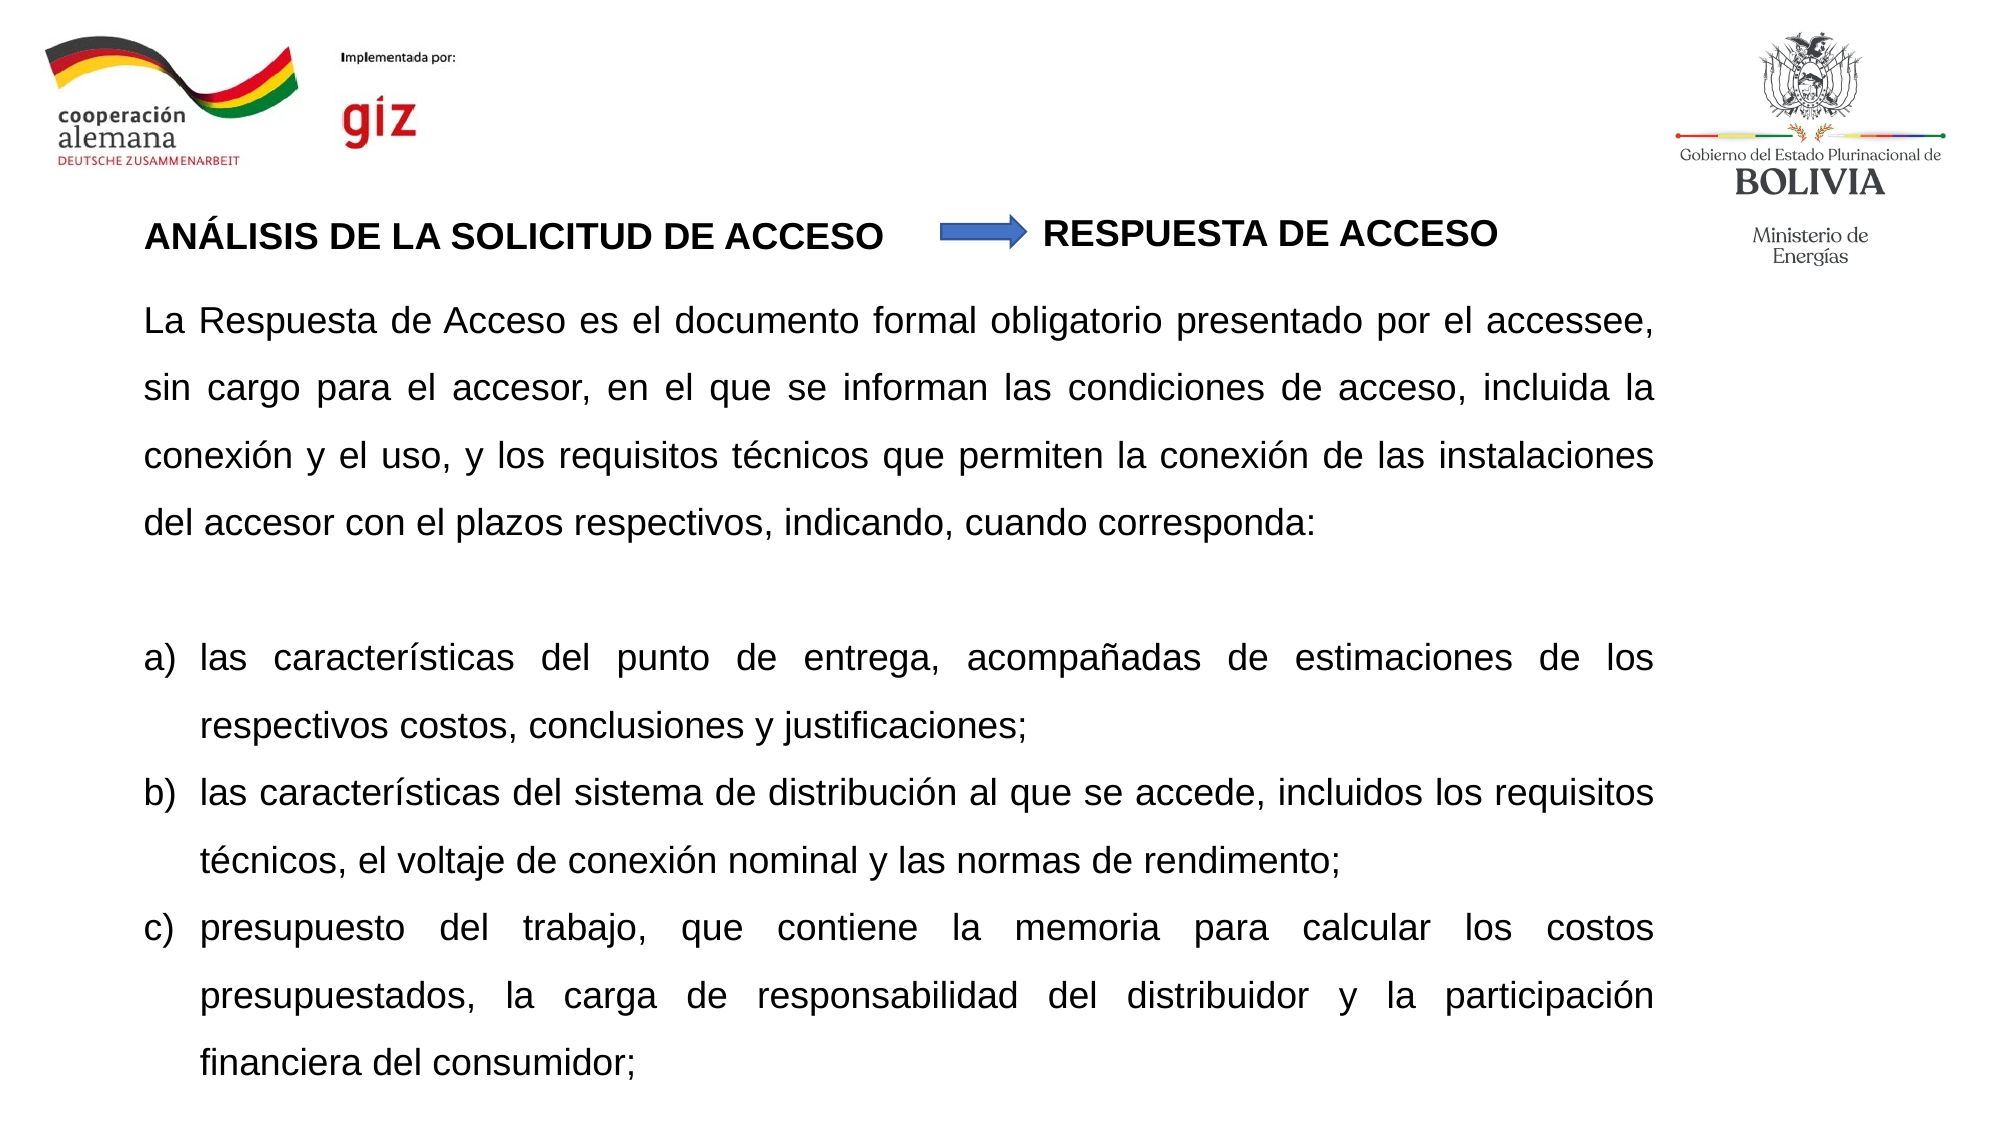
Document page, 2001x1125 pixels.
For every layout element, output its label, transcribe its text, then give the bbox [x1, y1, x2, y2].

picture [16, 0, 483, 199]
picture [1643, 0, 1978, 296]
text_box [940, 213, 1028, 250]
text_box RESPUESTA DE ACCESO [1028, 198, 1515, 262]
text_box La Respuesta de Acceso es el documento formal obligatorio presentado por el accessee, sin cargo para el accesor, en el que se informan las condiciones de acceso, incluida la conexión y el uso, y los requisitos técnicos que permiten la conexión de las instalaciones del accesor con el plazos respectivos, indicando, cuando corresponda: las características del punto de entrega, acompañadas de estimaciones de los respectivos costos, conclusiones y justificaciones; las características del sistema de distribución al que se accede, incluidos los requisitos técnicos, el voltaje de conexión nominal y las normas de rendimento; presupuesto del trabajo, que contiene la memoria para calcular los costos presupuestados, la carga de responsabilidad del distribuidor y la participación financiera del consumidor; [128, 265, 1670, 1125]
text_box ANÁLISIS DE LA SOLICITUD DE ACCESO [129, 201, 901, 265]
